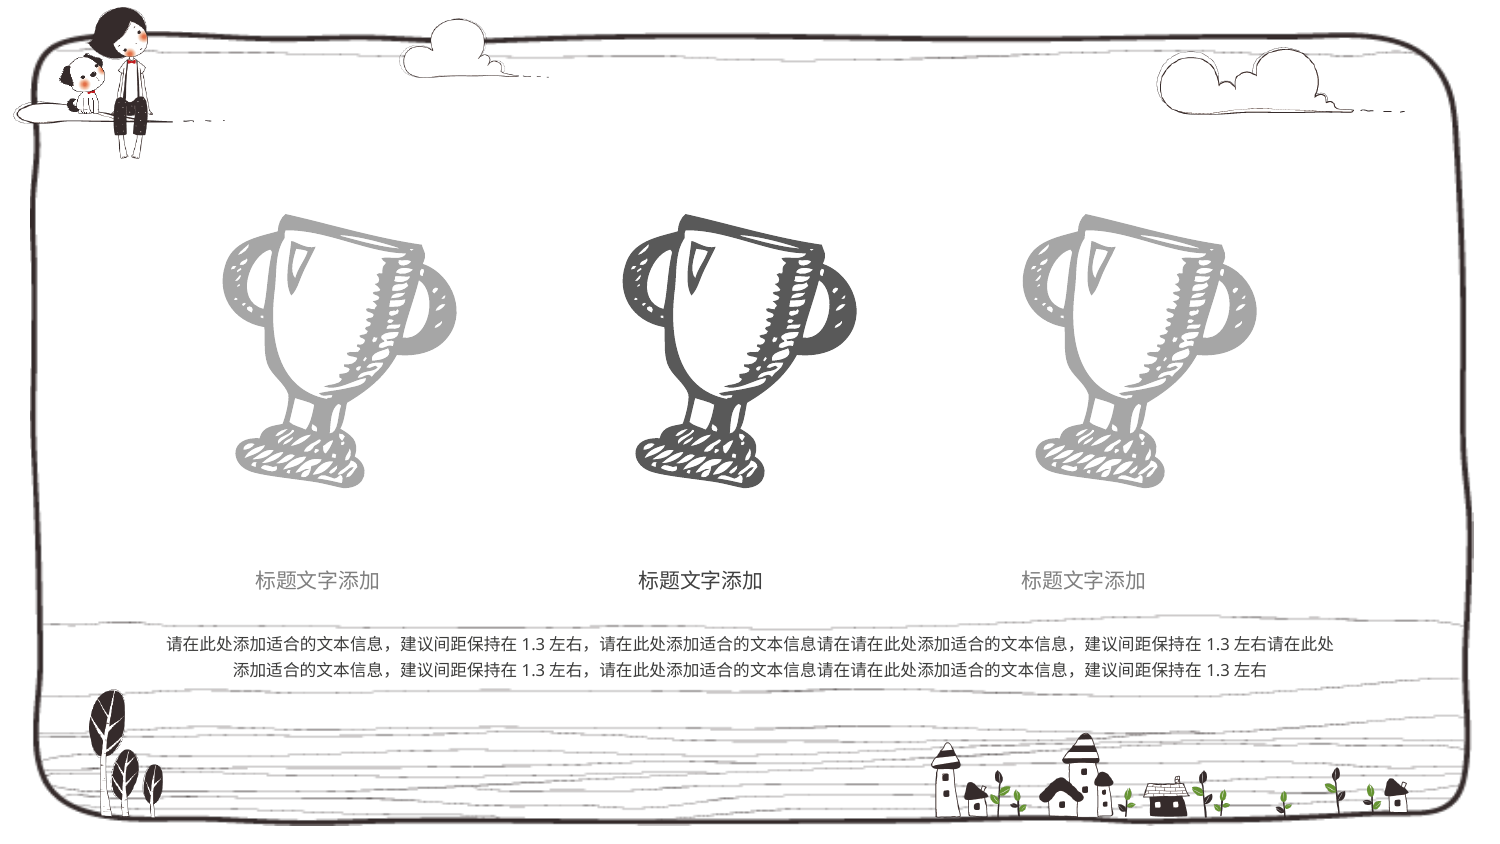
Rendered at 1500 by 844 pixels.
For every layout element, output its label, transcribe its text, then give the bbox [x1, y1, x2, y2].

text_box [1016, 214, 1269, 489]
text_box 标题文字添加 [549, 557, 853, 599]
text_box 标题文字添加 [932, 557, 1236, 599]
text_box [616, 214, 869, 489]
text_box 请在此处添加适合的文本信息，建议间距保持在1.3左右，请在此处添加适合的文本信息请在请在此处添加适合的文本信息，建议间距保持在1.3左右请在此处添加适合的文本信息，建议间距保持在1.3左右，请在此处添加适合的文本信息请在请在此处添加适合的文本信息，建议间距保持在1.3左右 [148, 621, 1352, 711]
text_box 标题文字添加 [166, 557, 470, 599]
picture [13, 7, 1474, 826]
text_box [216, 214, 469, 489]
